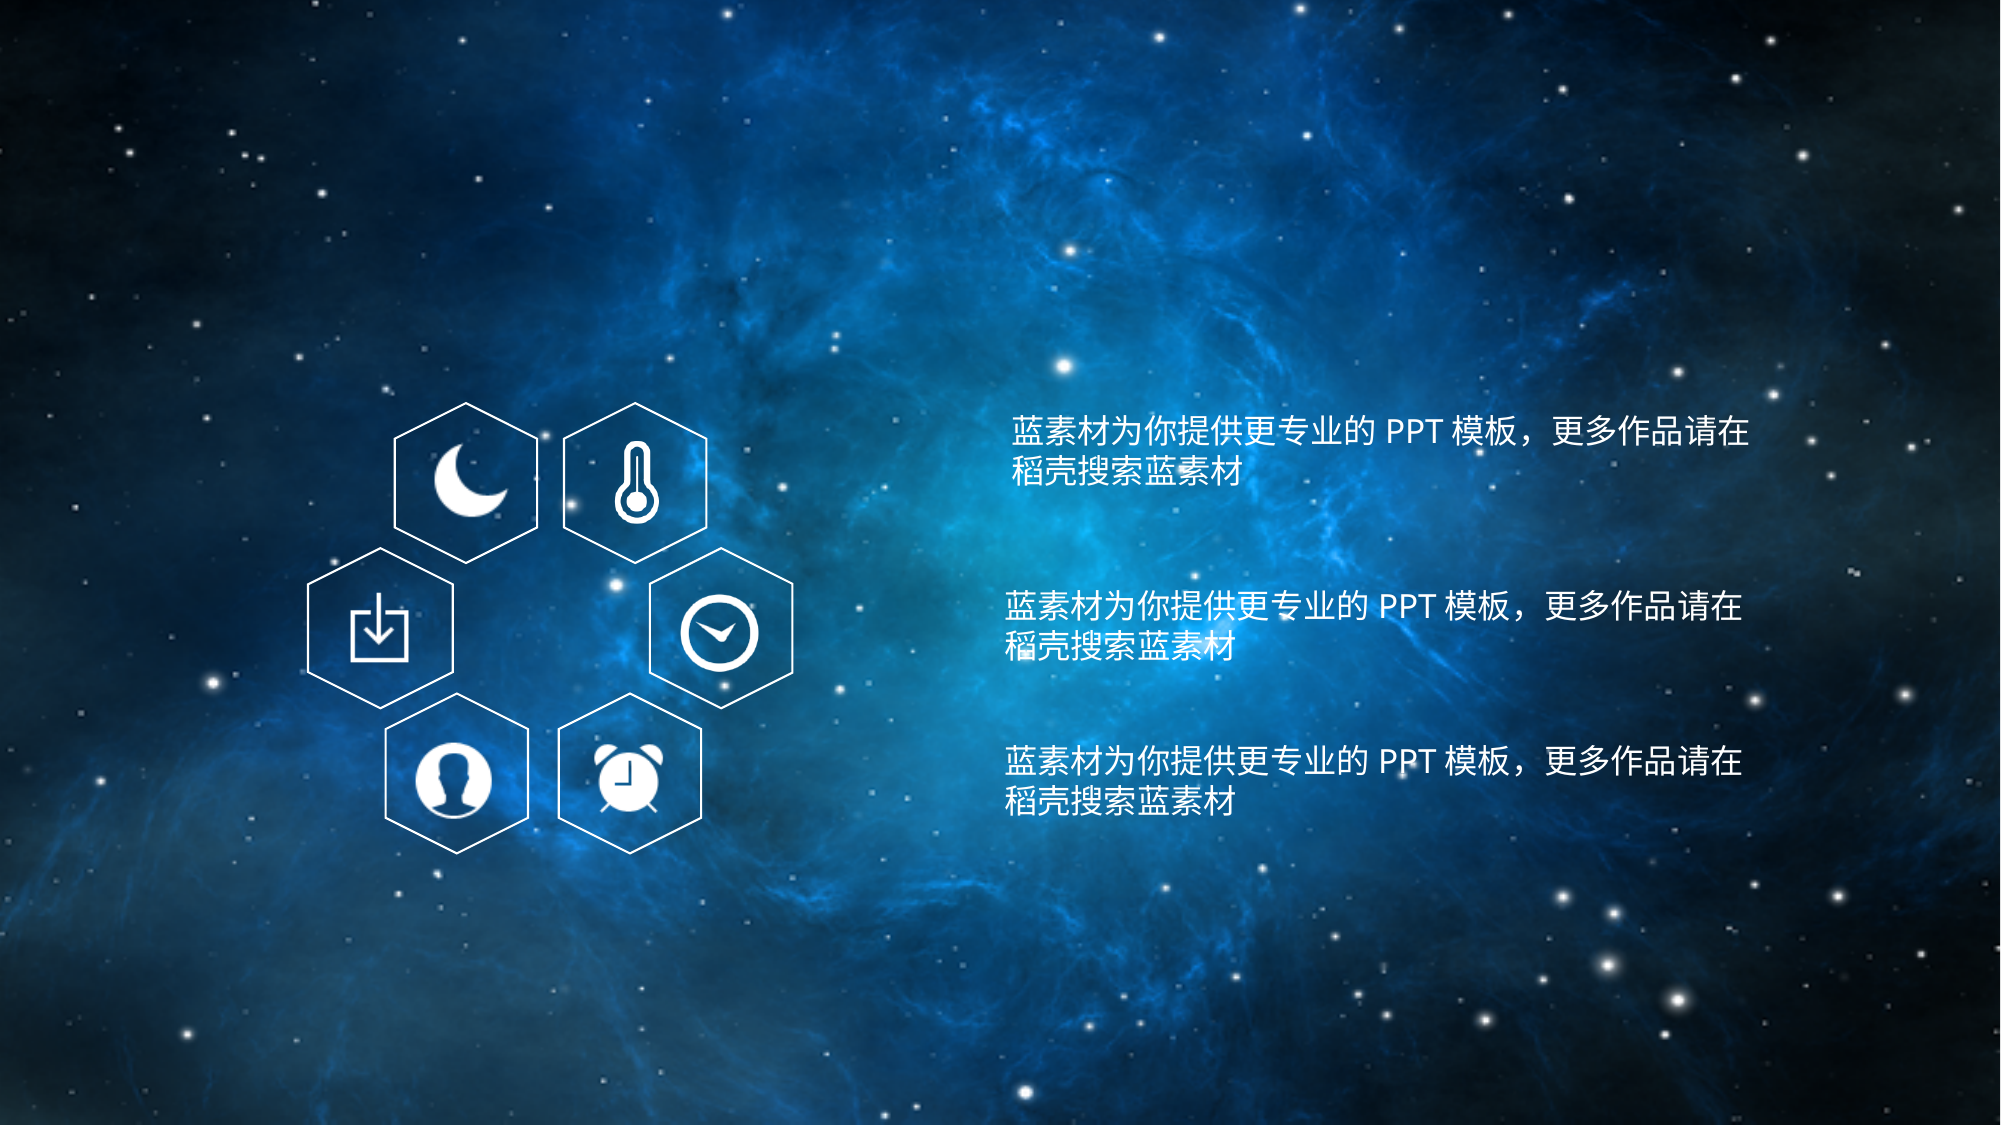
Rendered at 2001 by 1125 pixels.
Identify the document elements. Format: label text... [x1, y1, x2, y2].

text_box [307, 403, 793, 889]
text_box 蓝素材为你提供更专业的PPT模板，更多作品请在稻壳搜索蓝素材 [996, 403, 1795, 498]
text_box 蓝素材为你提供更专业的PPT模板，更多作品请在稻壳搜索蓝素材 [989, 732, 1788, 828]
text_box 蓝素材为你提供更专业的PPT模板，更多作品请在稻壳搜索蓝素材 [989, 577, 1788, 672]
picture [0, 0, 2001, 1125]
